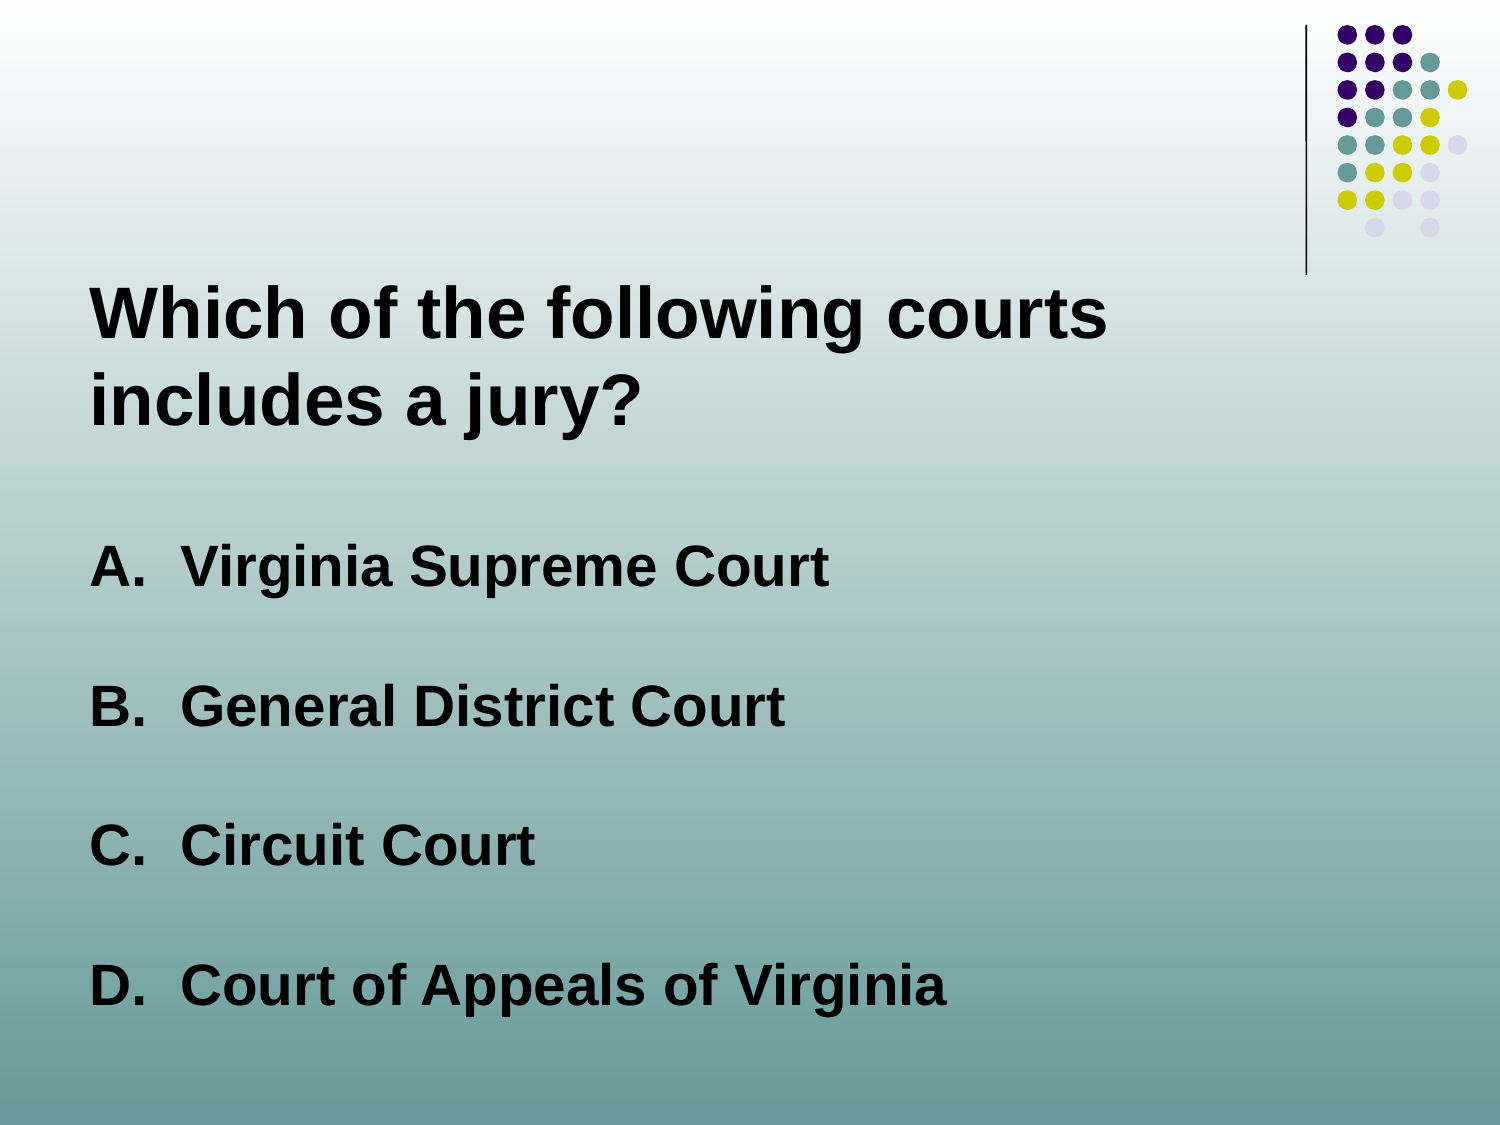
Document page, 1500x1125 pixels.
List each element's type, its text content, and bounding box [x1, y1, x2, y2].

text_box Which of the following courts includes a jury? A. Virginia Supreme Court B. General District Court C. Circuit Court D. Court of Appeals of Virginia [75, 899, 1313, 1113]
